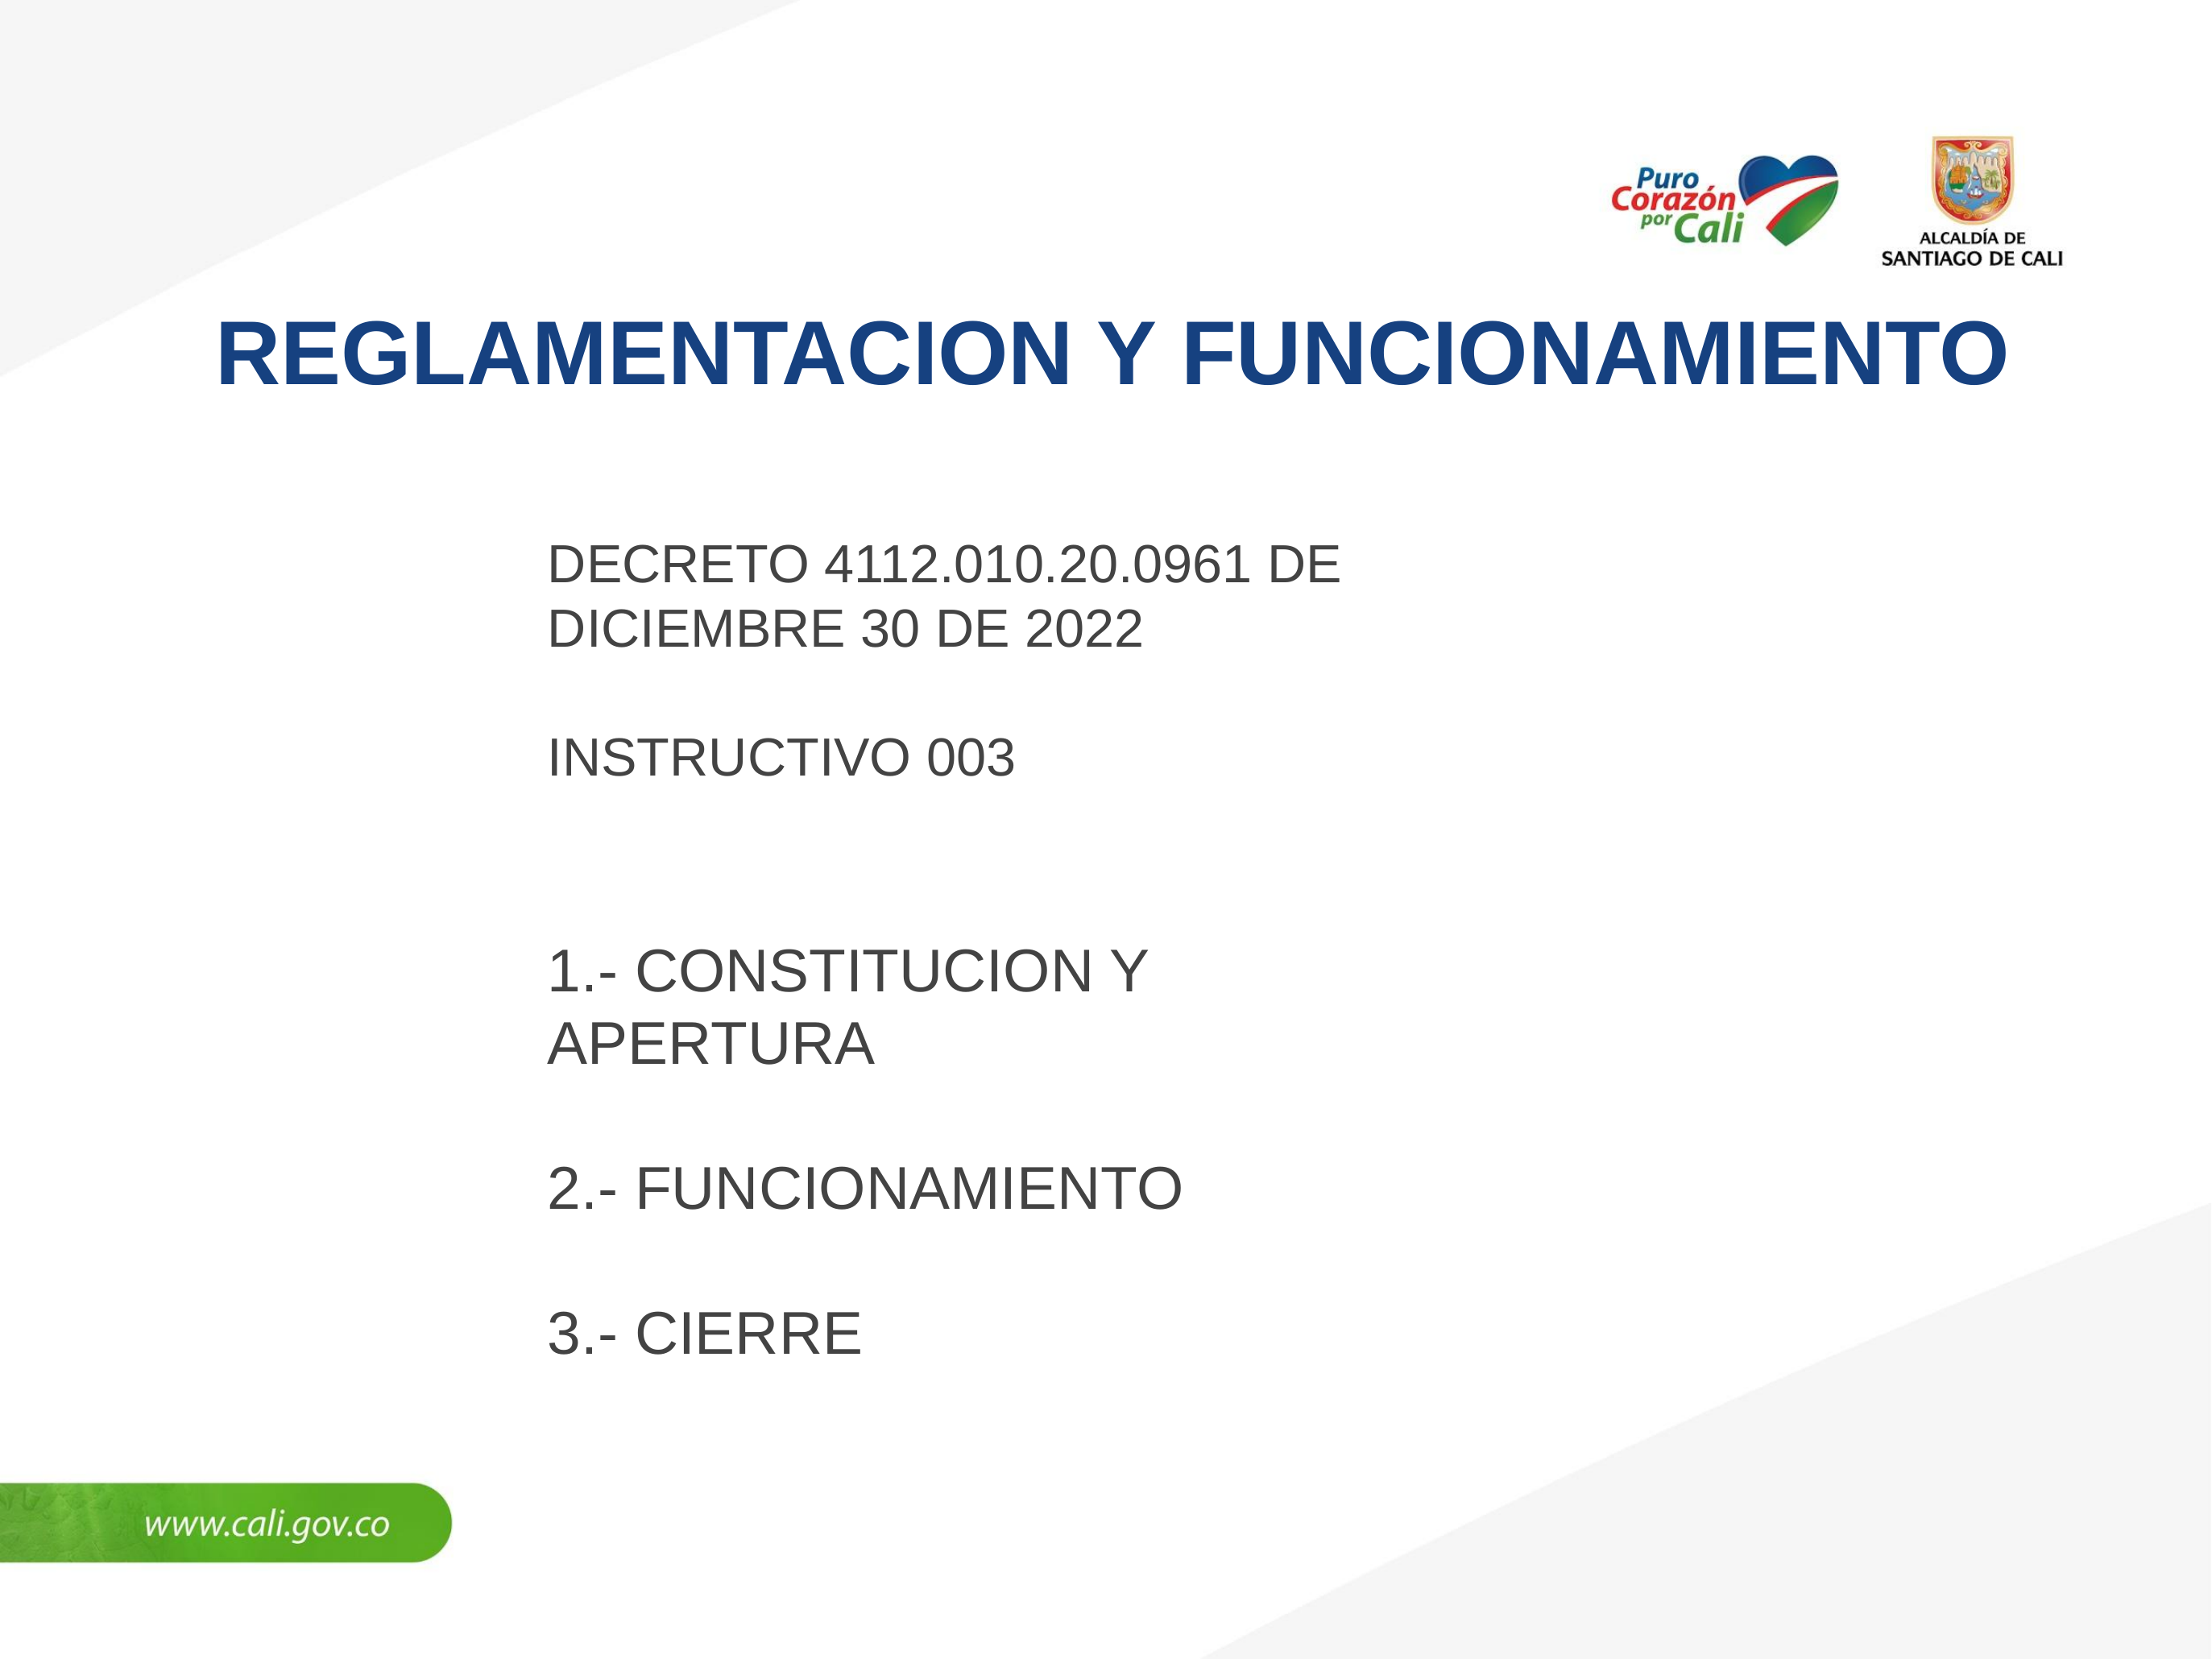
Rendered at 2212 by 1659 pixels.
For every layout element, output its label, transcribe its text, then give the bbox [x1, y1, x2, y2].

text_box REGLAMENTACION Y FUNCIONAMIENTO [203, 281, 2086, 413]
text_box DECRETO 4112.010.20.0961 DE DICIEMBRE 30 DE 2022 INSTRUCTIVO 003 1.- CONSTITUCION Y APERTURA 2.- FUNCIONAMIENTO 3.- CIERRE [535, 516, 1481, 685]
picture [0, 0, 2212, 1659]
